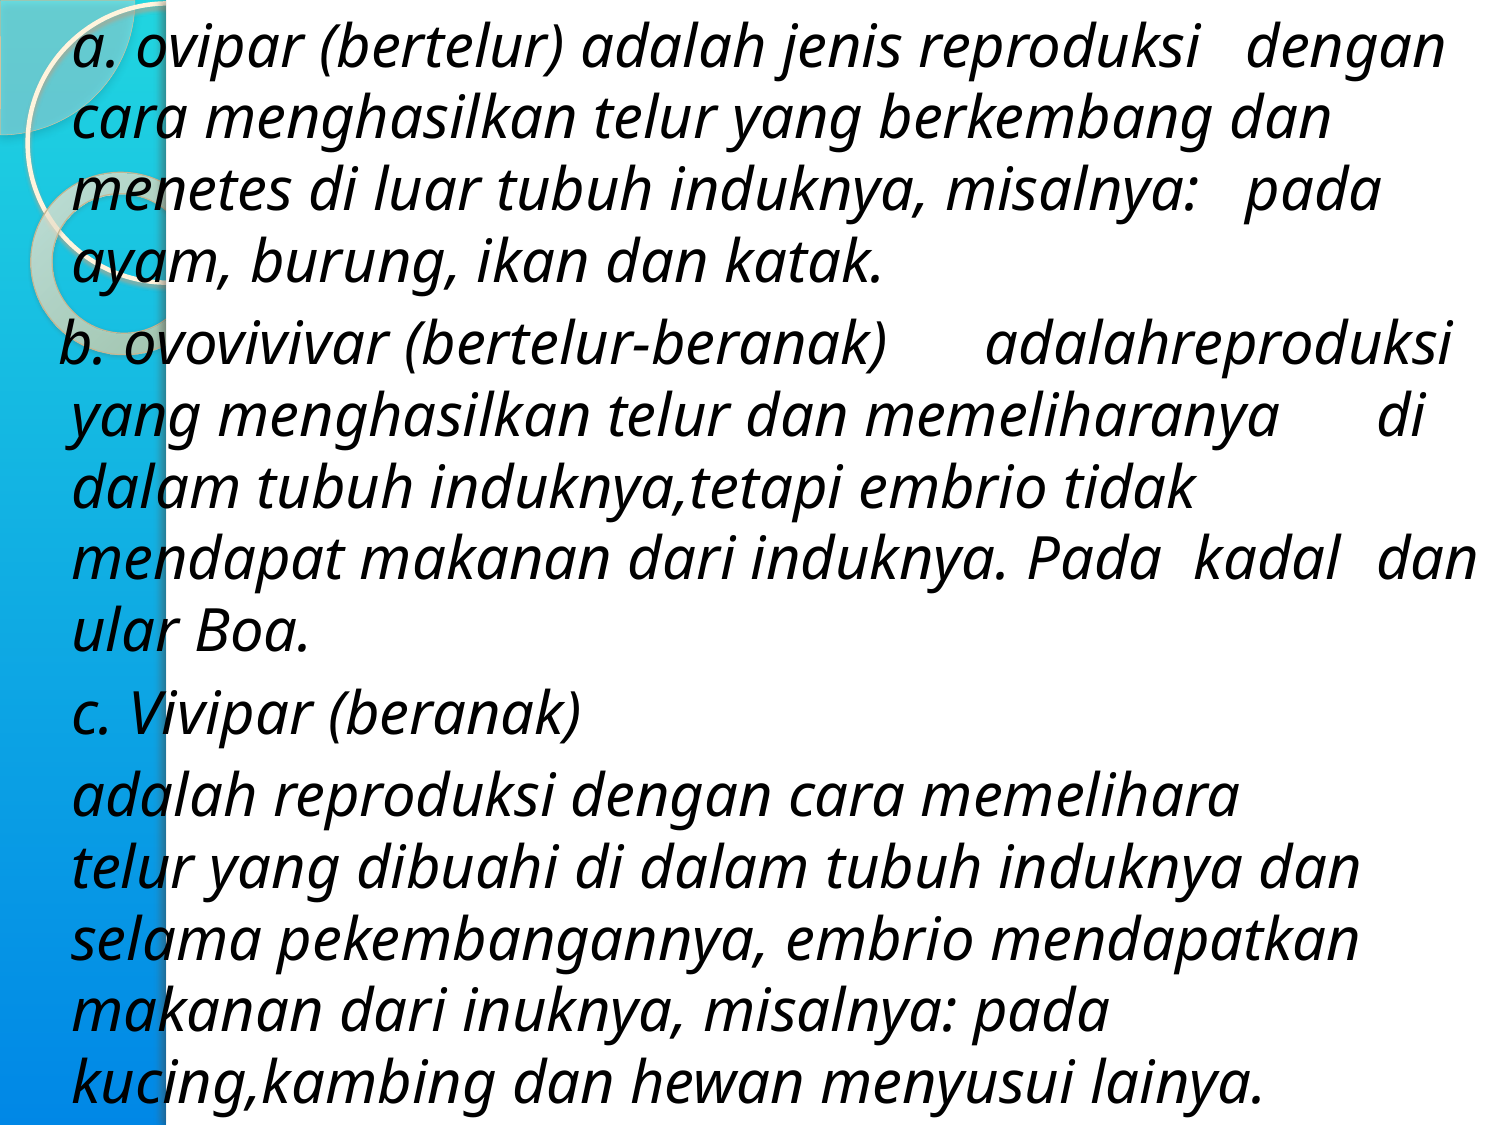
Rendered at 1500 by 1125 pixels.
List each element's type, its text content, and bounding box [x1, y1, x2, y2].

list a. ovipar (bertelur) adalah jenis reproduksi dengan cara menghasilkan telur yang berkembang dan menetes di luar tubuh induknya, misalnya: pada ayam, burung, ikan dan katak. b. ovovivivar (bertelur-beranak) adalahreproduksi yang menghasilkan telur dan memeliharanya di dalam tubuh induknya,tetapi embrio tidak mendapat makanan dari induknya. Pada kadal dan ular Boa. c. Vivipar (beranak) adalah reproduksi dengan cara memelihara telur yang dibuahi di dalam tubuh induknya dan selama pekembangannya, embrio mendapatkan makanan dari inuknya, misalnya: pada kucing,kambing dan hewan menyusui lainya. [0, 0, 1500, 1125]
